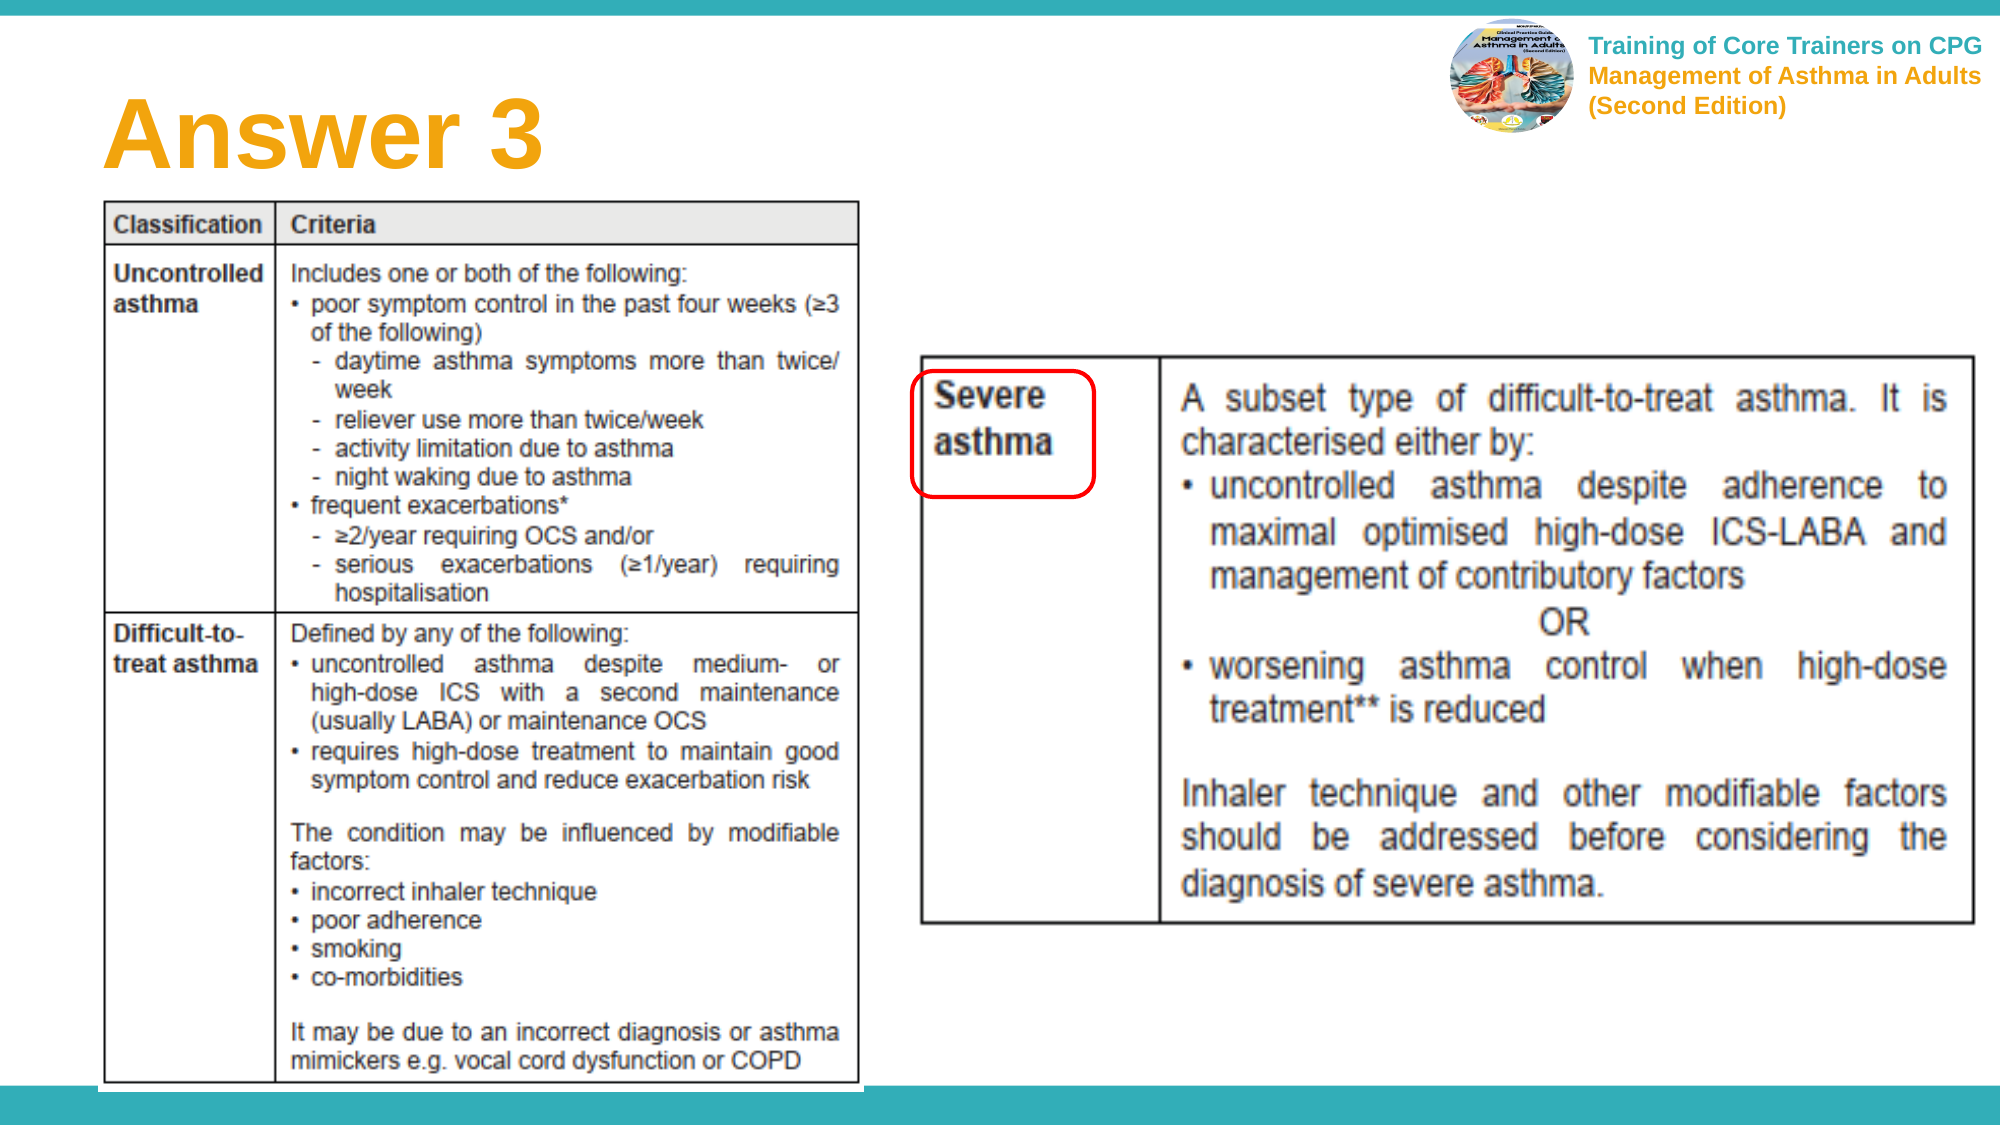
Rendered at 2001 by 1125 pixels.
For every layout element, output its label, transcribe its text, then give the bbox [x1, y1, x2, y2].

picture [97, 191, 865, 1092]
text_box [1449, 18, 2000, 133]
list Answer 3 [3, 65, 2000, 192]
picture [909, 344, 1991, 939]
